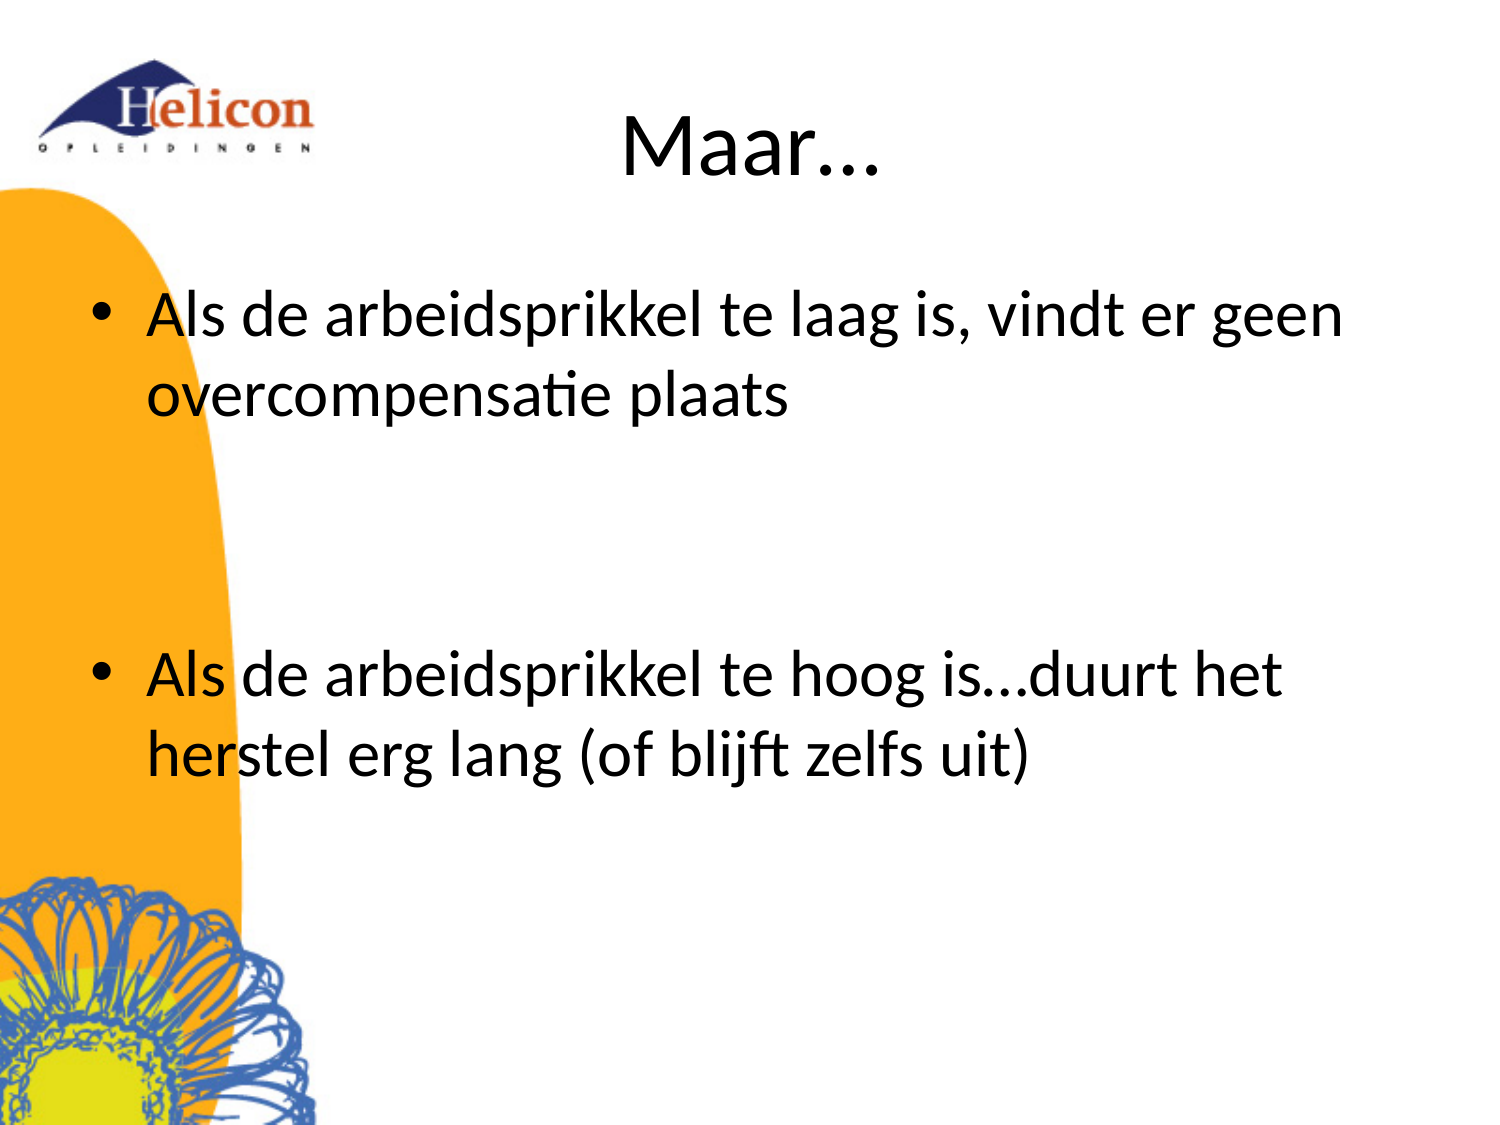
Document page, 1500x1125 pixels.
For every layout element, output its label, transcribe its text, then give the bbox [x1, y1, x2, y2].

picture [0, 0, 1500, 1125]
title Maar… [75, 45, 1425, 233]
list Als de arbeidsprikkel te laag is, vindt er geen overcompensatie plaats Als de arbeidsprikkel te hoog is…duurt het herstel erg lang (of blijft zelfs uit) [75, 262, 1425, 1005]
